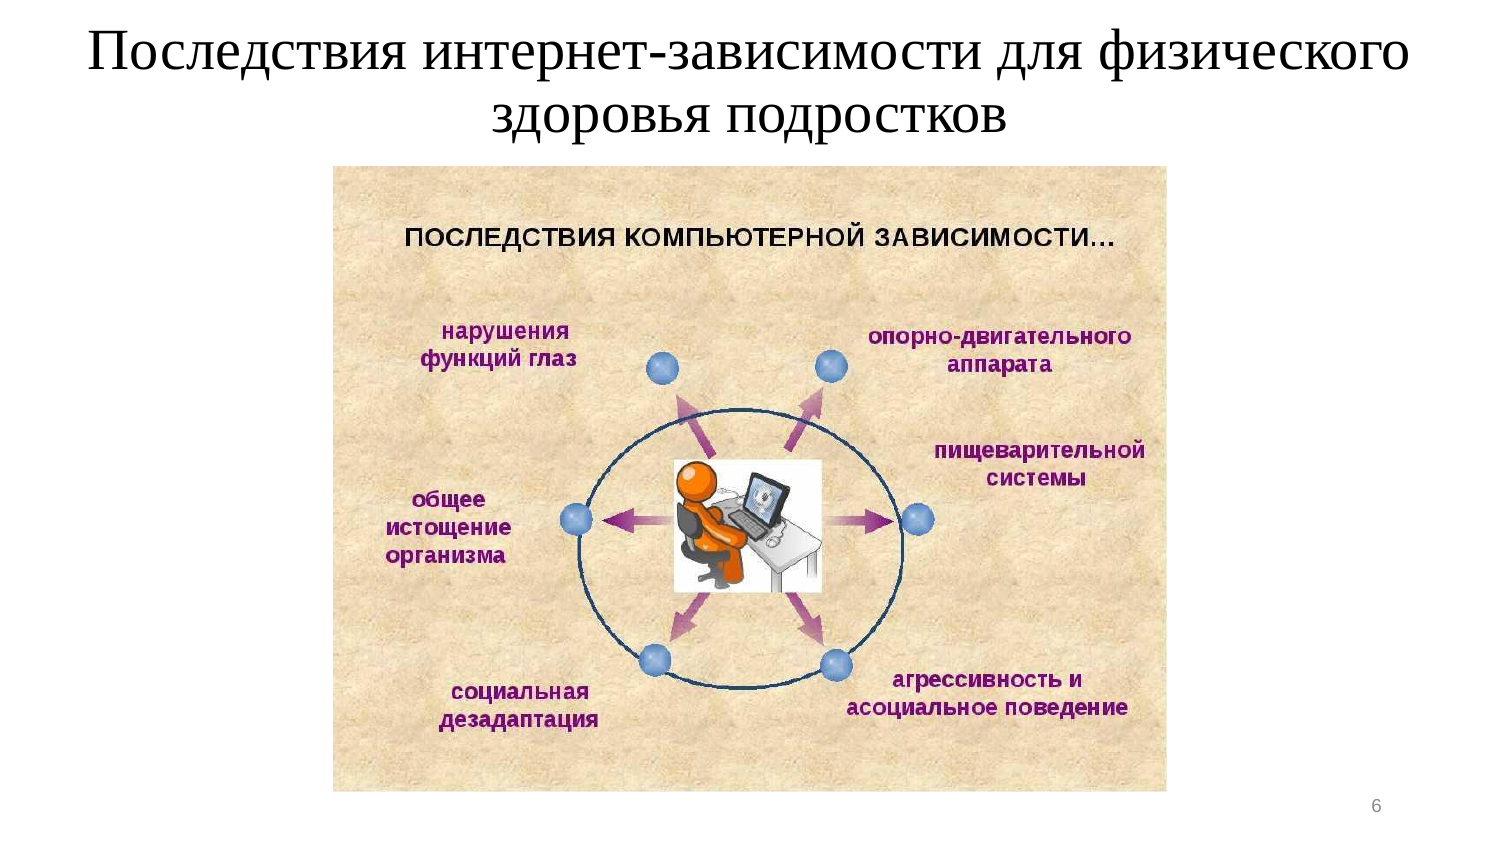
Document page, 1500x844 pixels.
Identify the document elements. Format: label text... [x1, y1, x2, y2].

title Последствия интернет-зависимости для физического здоровья подростков [51, 10, 1449, 224]
slide_number 6 [1059, 782, 1397, 827]
picture [333, 166, 1167, 792]
